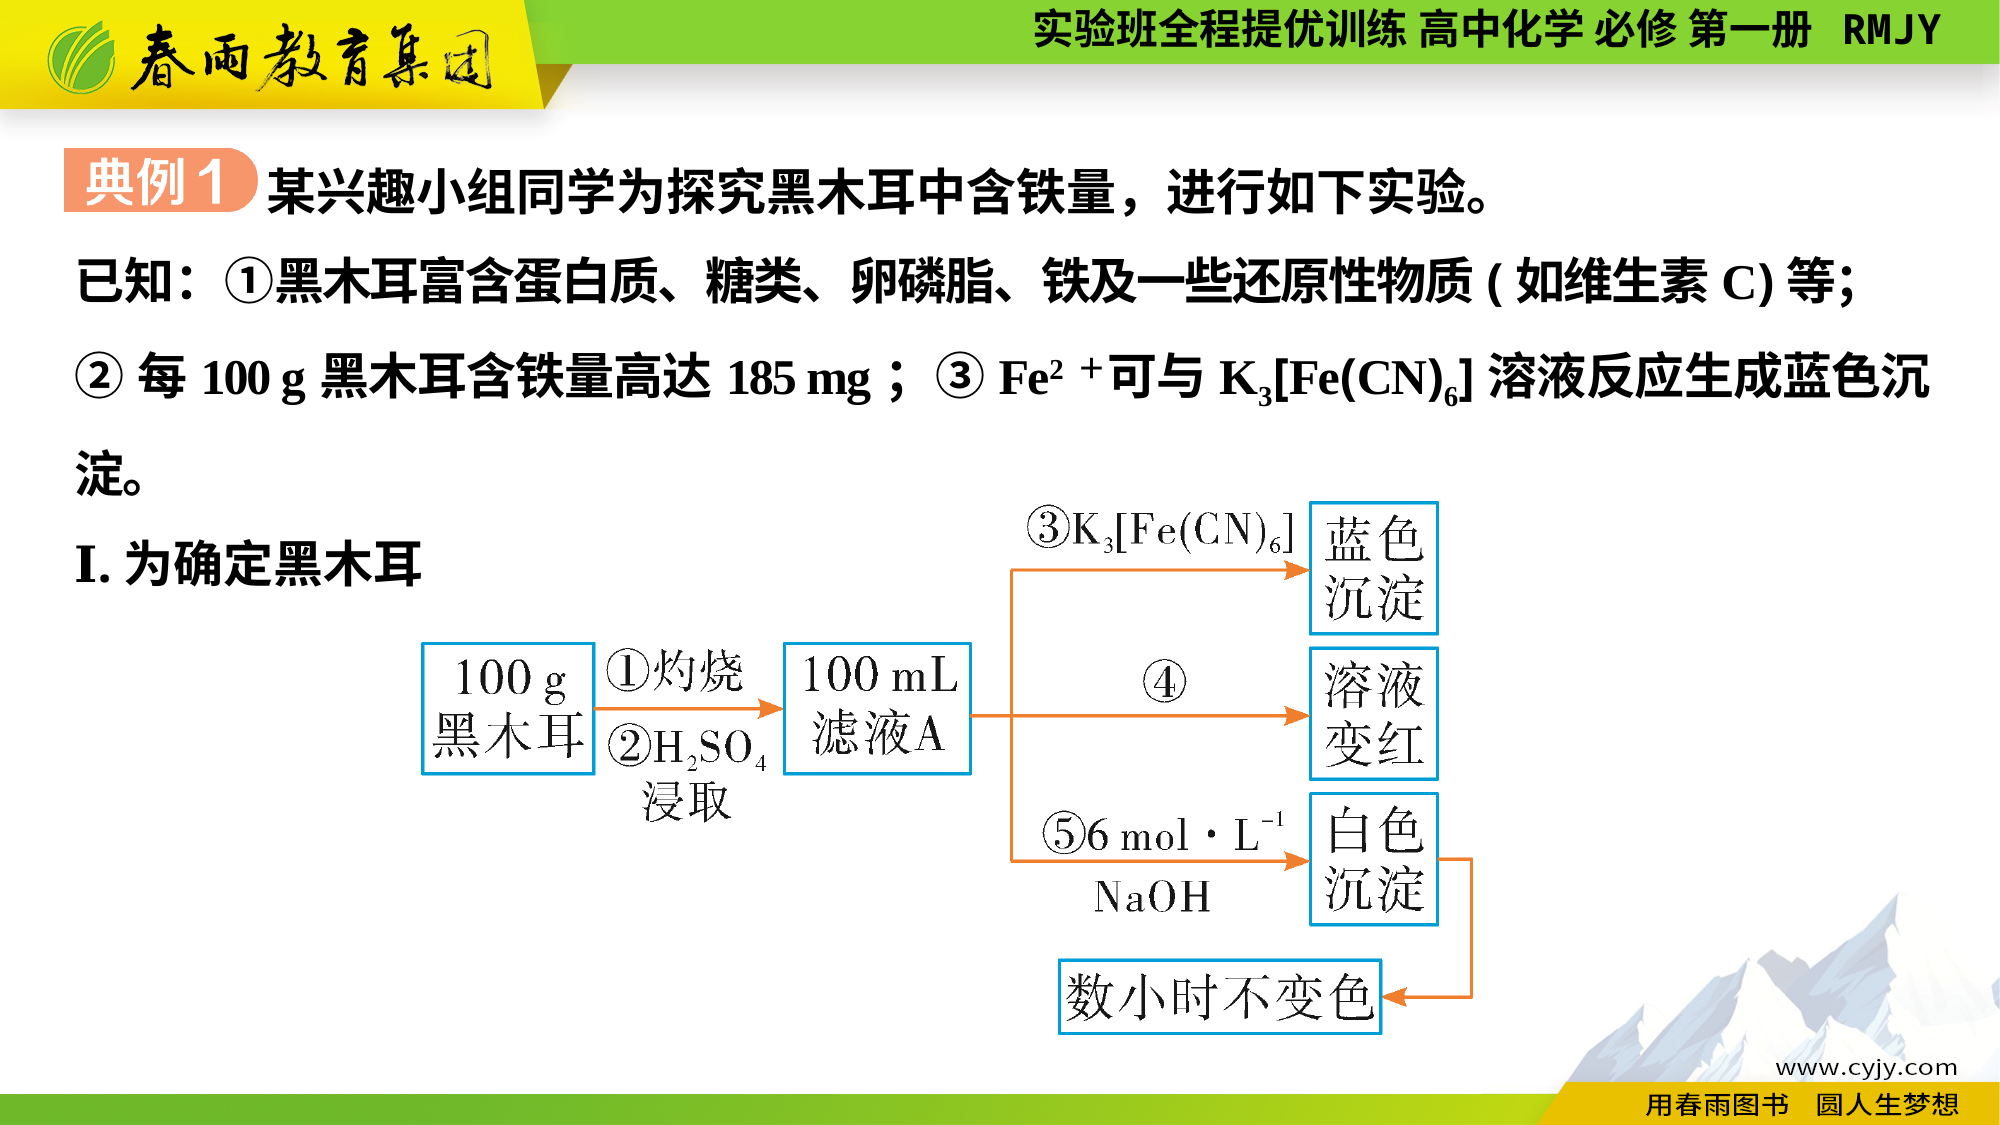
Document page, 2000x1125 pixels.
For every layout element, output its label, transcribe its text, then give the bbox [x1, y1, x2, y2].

picture [0, 0, 2000, 1125]
list 某兴趣小组同学为探究黑木耳中含铁量，进行如下实验。 已知：①黑木耳富含蛋白质、糖类、卵磷脂、铁及一些还原性物质(如维生素C)等； ②每100 g黑木耳含铁量高达185 mg；③Fe2＋可与K3[Fe(CN)6]溶液反应生成蓝色沉淀。 Ⅰ.为确定黑木耳中含有铁元素，甲同学设计实验方案如图。 [59, 122, 1944, 502]
